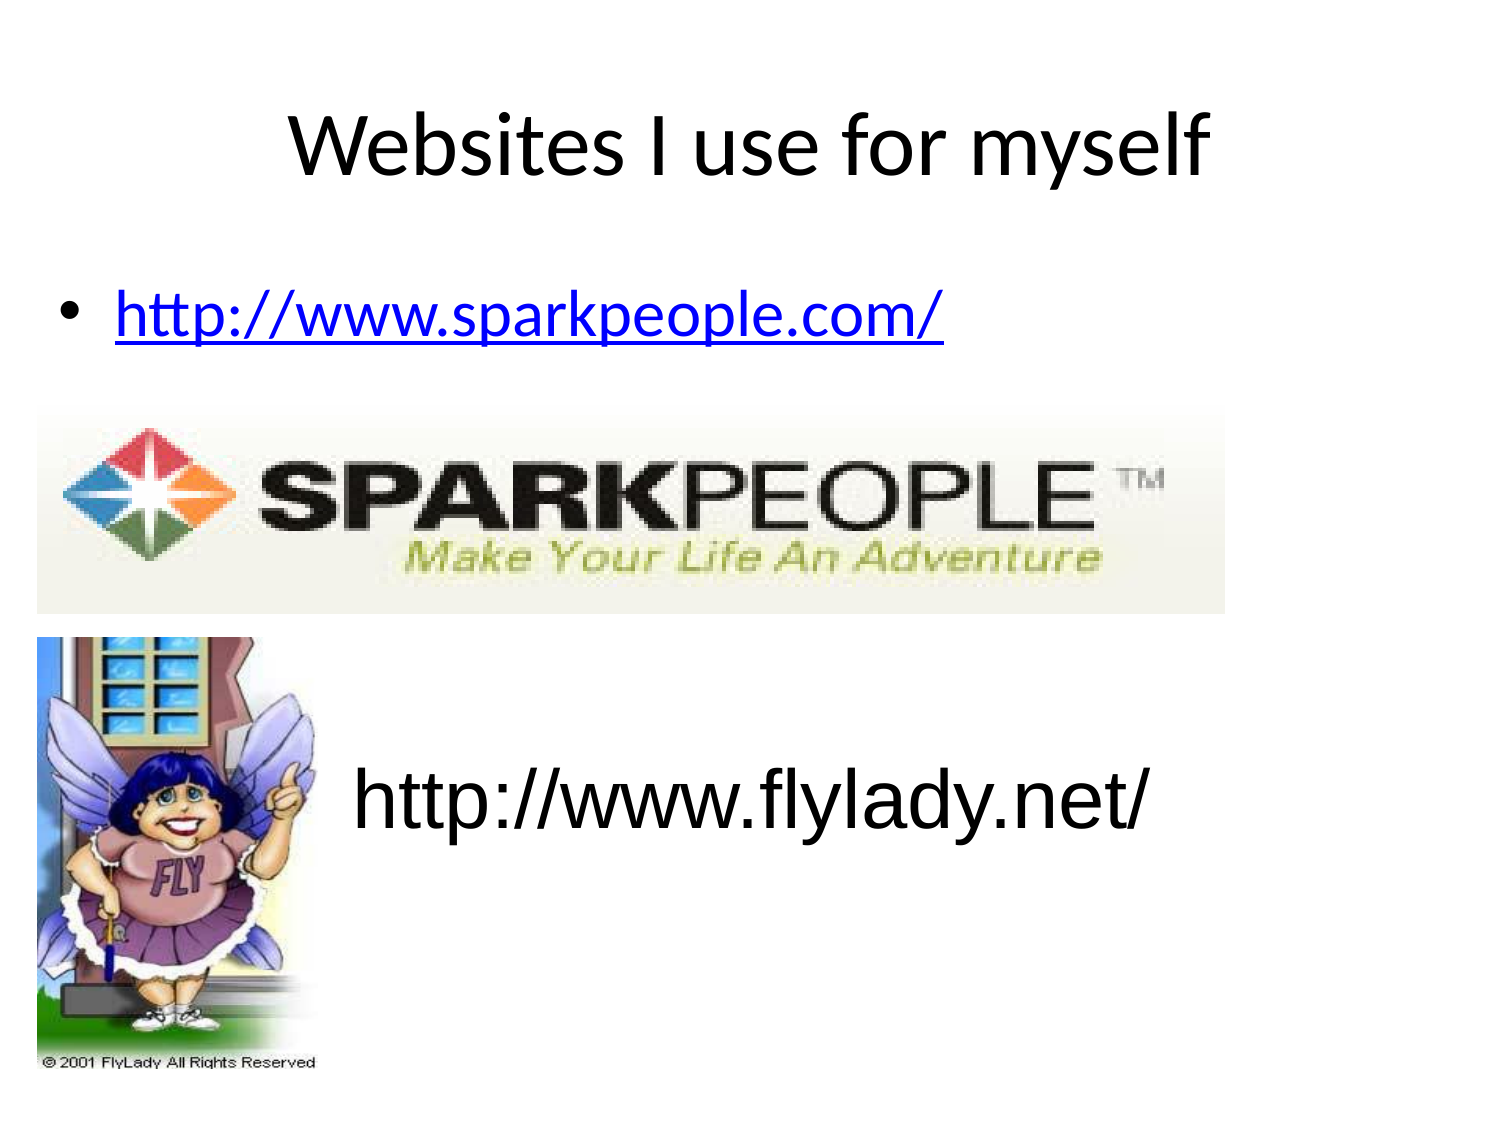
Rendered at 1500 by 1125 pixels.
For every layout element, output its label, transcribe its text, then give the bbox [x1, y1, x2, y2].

picture [37, 637, 318, 1069]
picture [37, 399, 1226, 614]
text_box http://www.flylady.net/ [337, 737, 1225, 853]
list http://www.sparkpeople.com/ [43, 262, 1255, 650]
title Websites I use for myself [75, 45, 1425, 233]
